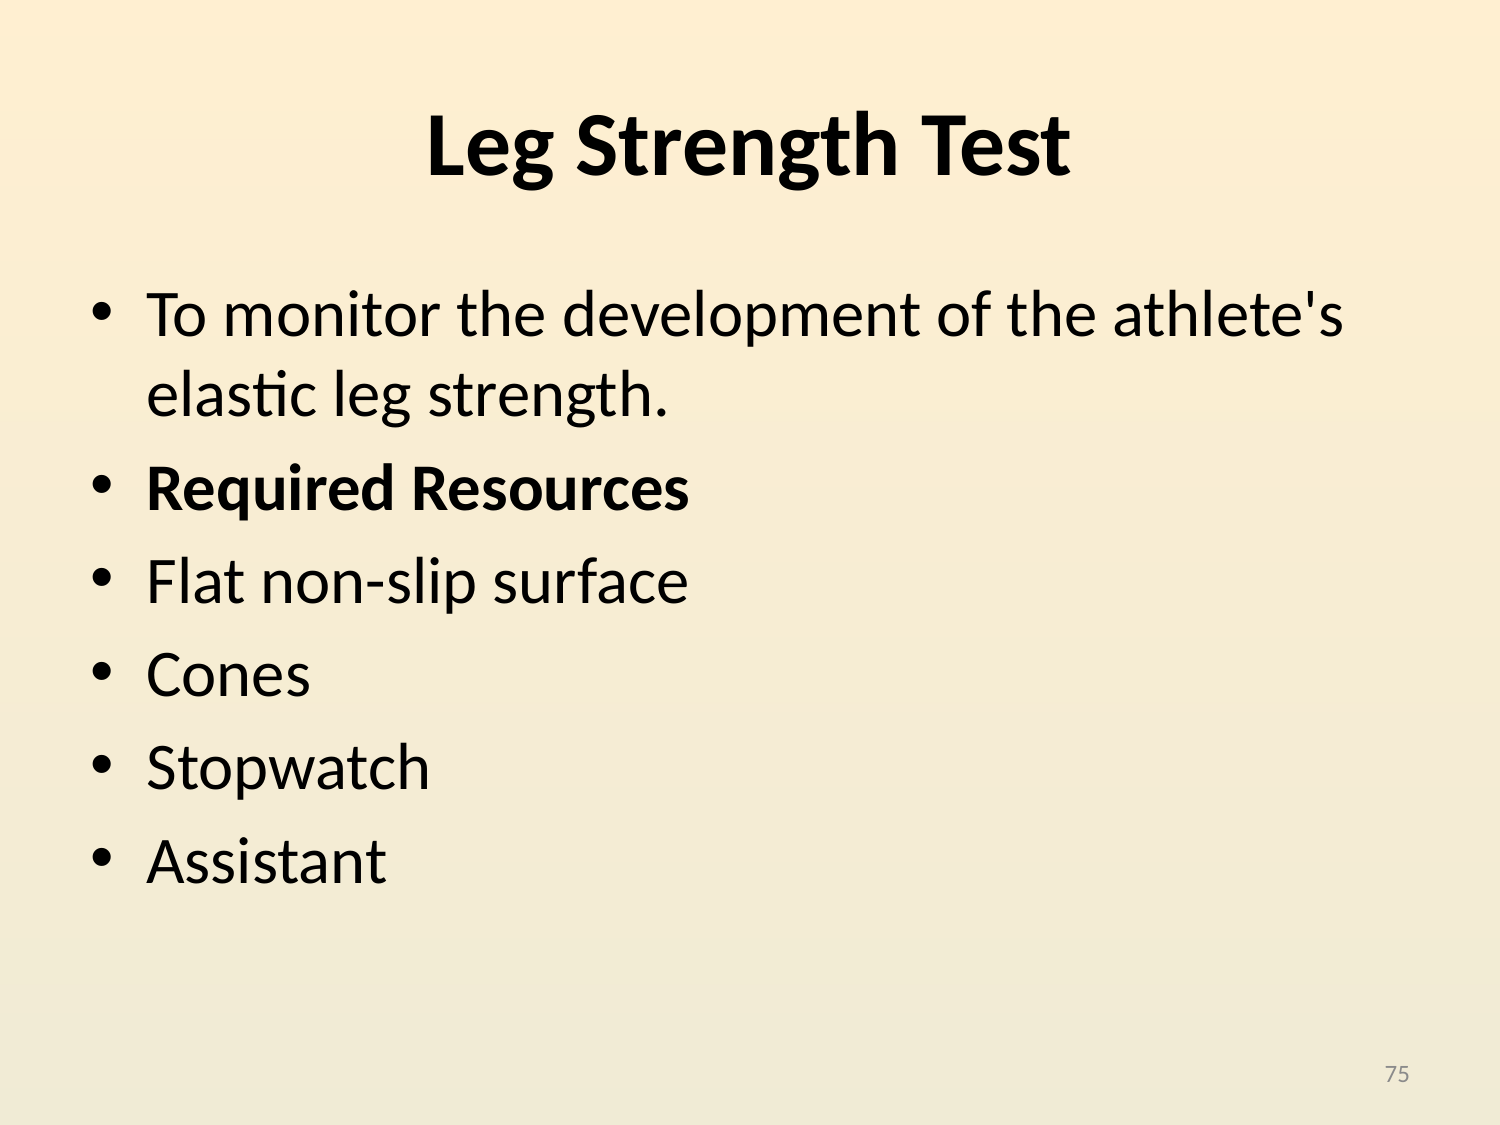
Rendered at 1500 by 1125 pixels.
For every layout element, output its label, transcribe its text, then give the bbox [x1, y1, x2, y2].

title Leg Strength Test [75, 45, 1425, 233]
slide_number 75 [1074, 1042, 1425, 1103]
list To monitor the development of the athlete's elastic leg strength. Required Resources Flat non-slip surface Cones Stopwatch Assistant [75, 262, 1425, 1005]
